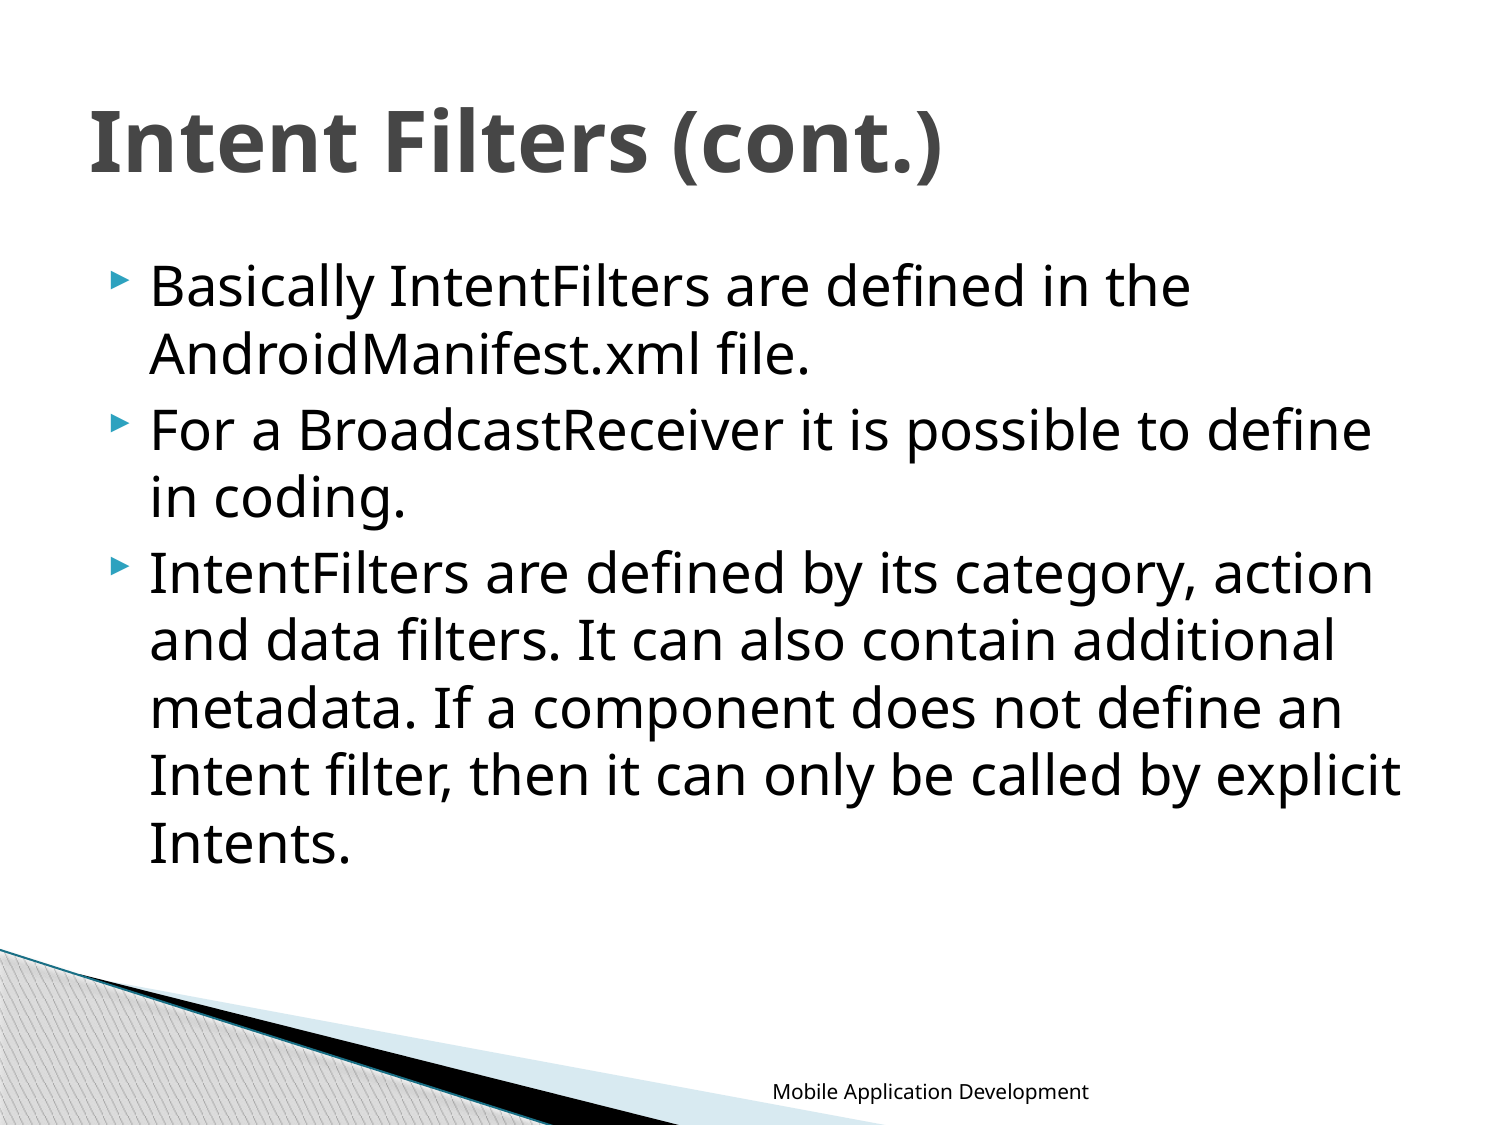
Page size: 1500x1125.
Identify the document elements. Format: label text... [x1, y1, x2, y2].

title Intent Filters (cont.) [75, 45, 1425, 233]
footer Mobile Application Development [718, 1051, 1105, 1112]
list Basically IntentFilters are defined in the AndroidManifest.xml file. For a BroadcastReceiver it is possible to define in coding. IntentFilters are defined by its category, action and data filters. It can also contain additional metadata. If a component does not define an Intent filter, then it can only be called by explicit Intents. [75, 243, 1425, 986]
